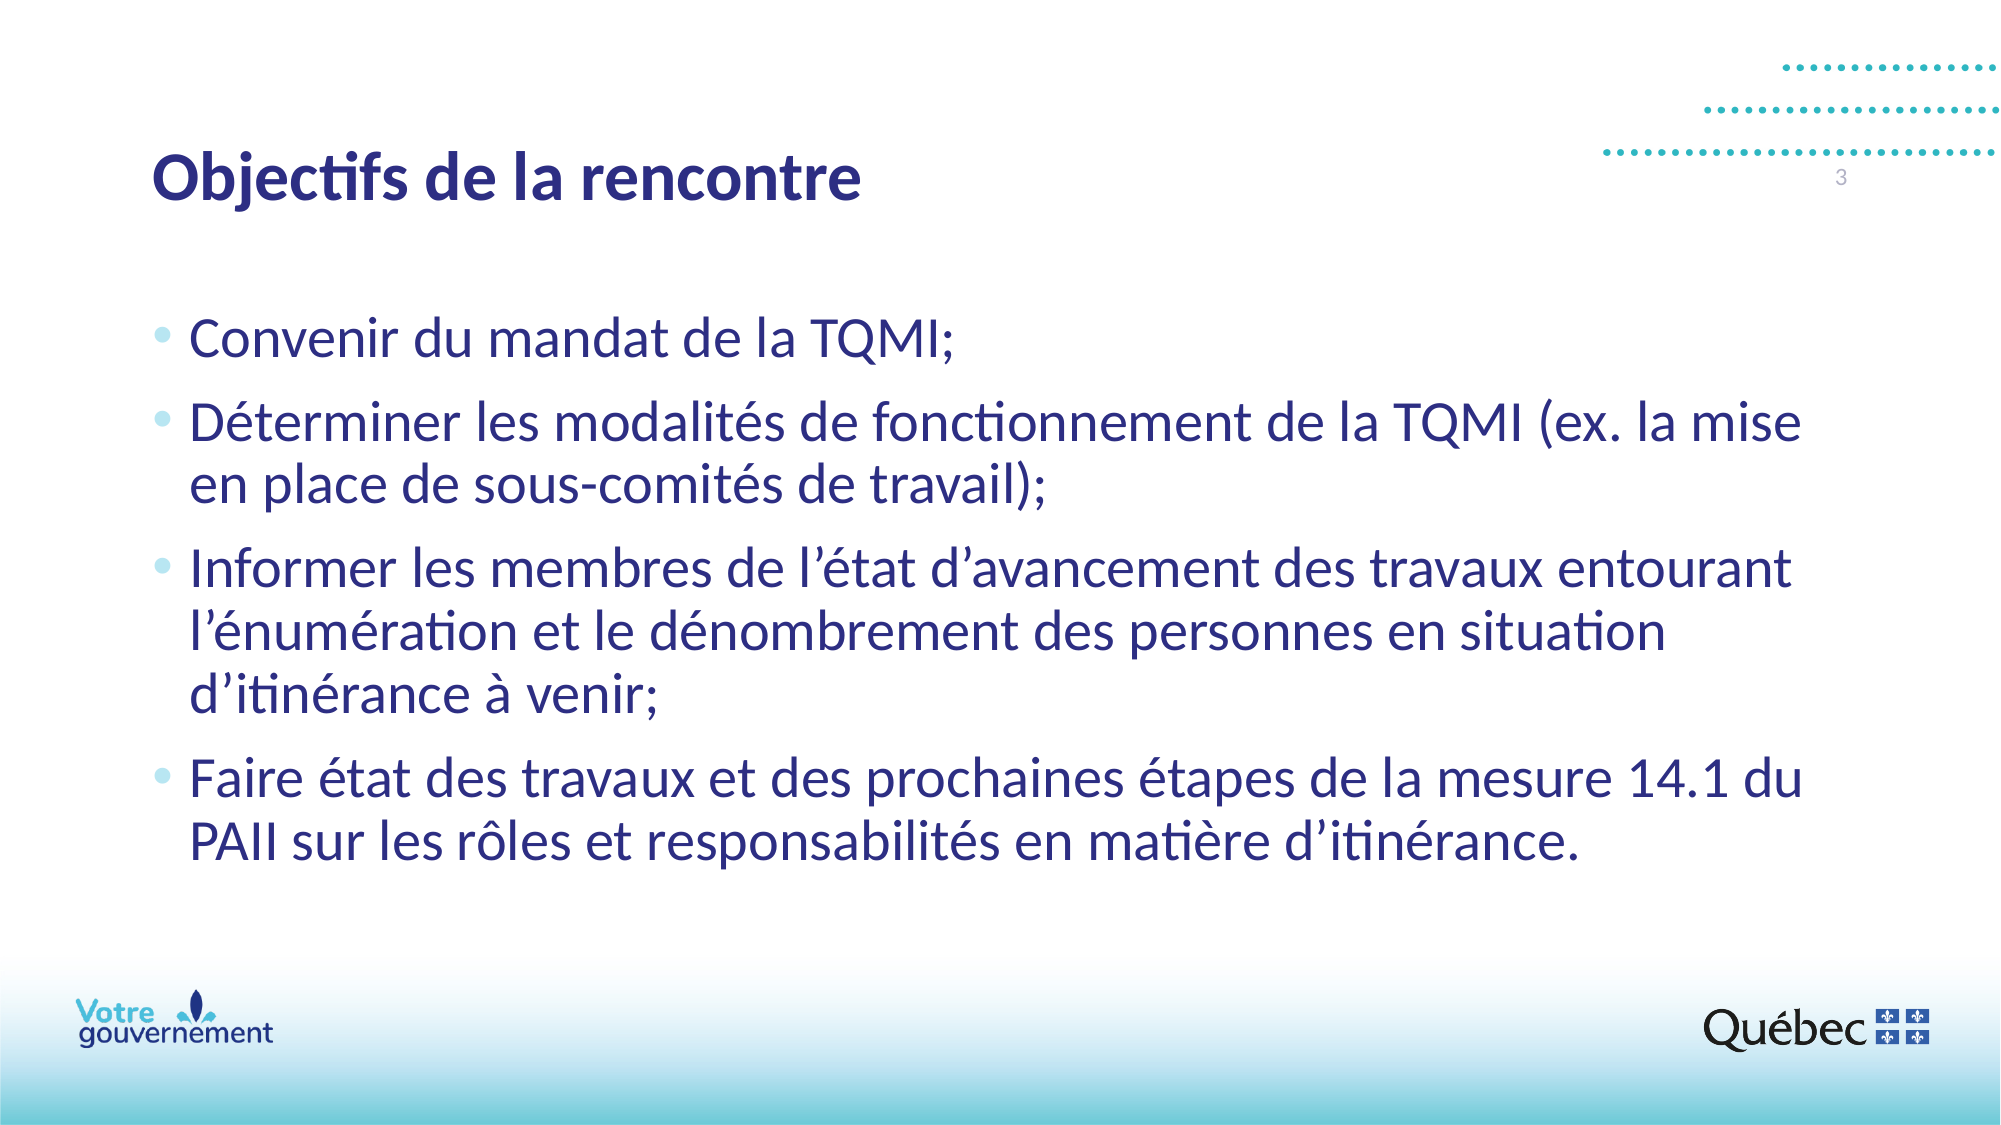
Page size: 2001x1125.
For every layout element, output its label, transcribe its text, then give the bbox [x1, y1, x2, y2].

slide_number 3 [1412, 145, 1863, 206]
list Convenir du mandat de la TQMI; Déterminer les modalités de fonctionnement de la TQMI (ex. la mise en place de sous-comités de travail); Informer les membres de l’état d’avancement des travaux entourant l’énumération et le dénombrement des personnes en situation d’itinérance à venir; Faire état des travaux et des prochaines étapes de la mesure 14.1 du PAII sur les rôles et responsabilités en matière d’itinérance. [137, 299, 1863, 1014]
picture [0, 0, 2001, 1125]
title Objectifs de la rencontre [137, 132, 1863, 223]
